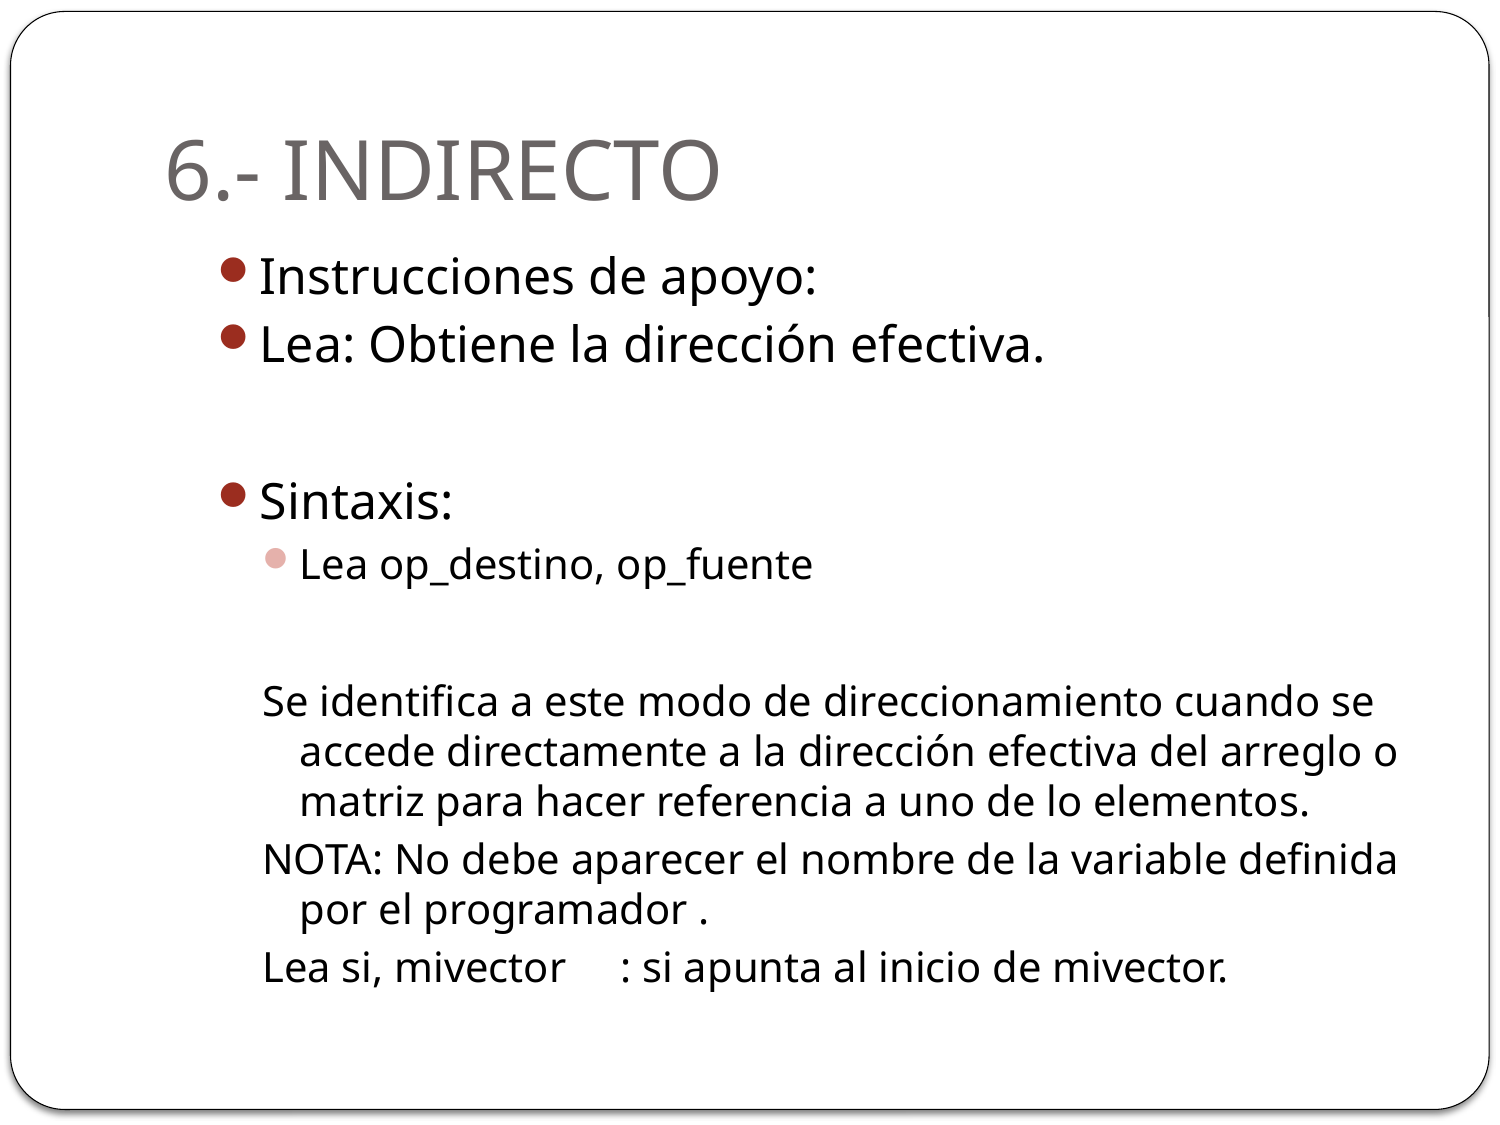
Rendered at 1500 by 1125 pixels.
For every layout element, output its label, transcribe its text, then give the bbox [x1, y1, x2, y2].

title 6.- INDIRECTO [150, 45, 1425, 233]
list Instrucciones de apoyo: Lea: Obtiene la dirección efectiva. Sintaxis: Lea op_destino, op_fuente Se identifica a este modo de direccionamiento cuando se accede directamente a la dirección efectiva del arreglo o matriz para hacer referencia a uno de lo elementos. NOTA: No debe aparecer el nombre de la variable definida por el programador . Lea si, mivector : si apunta al inicio de mivector. [150, 237, 1425, 988]
